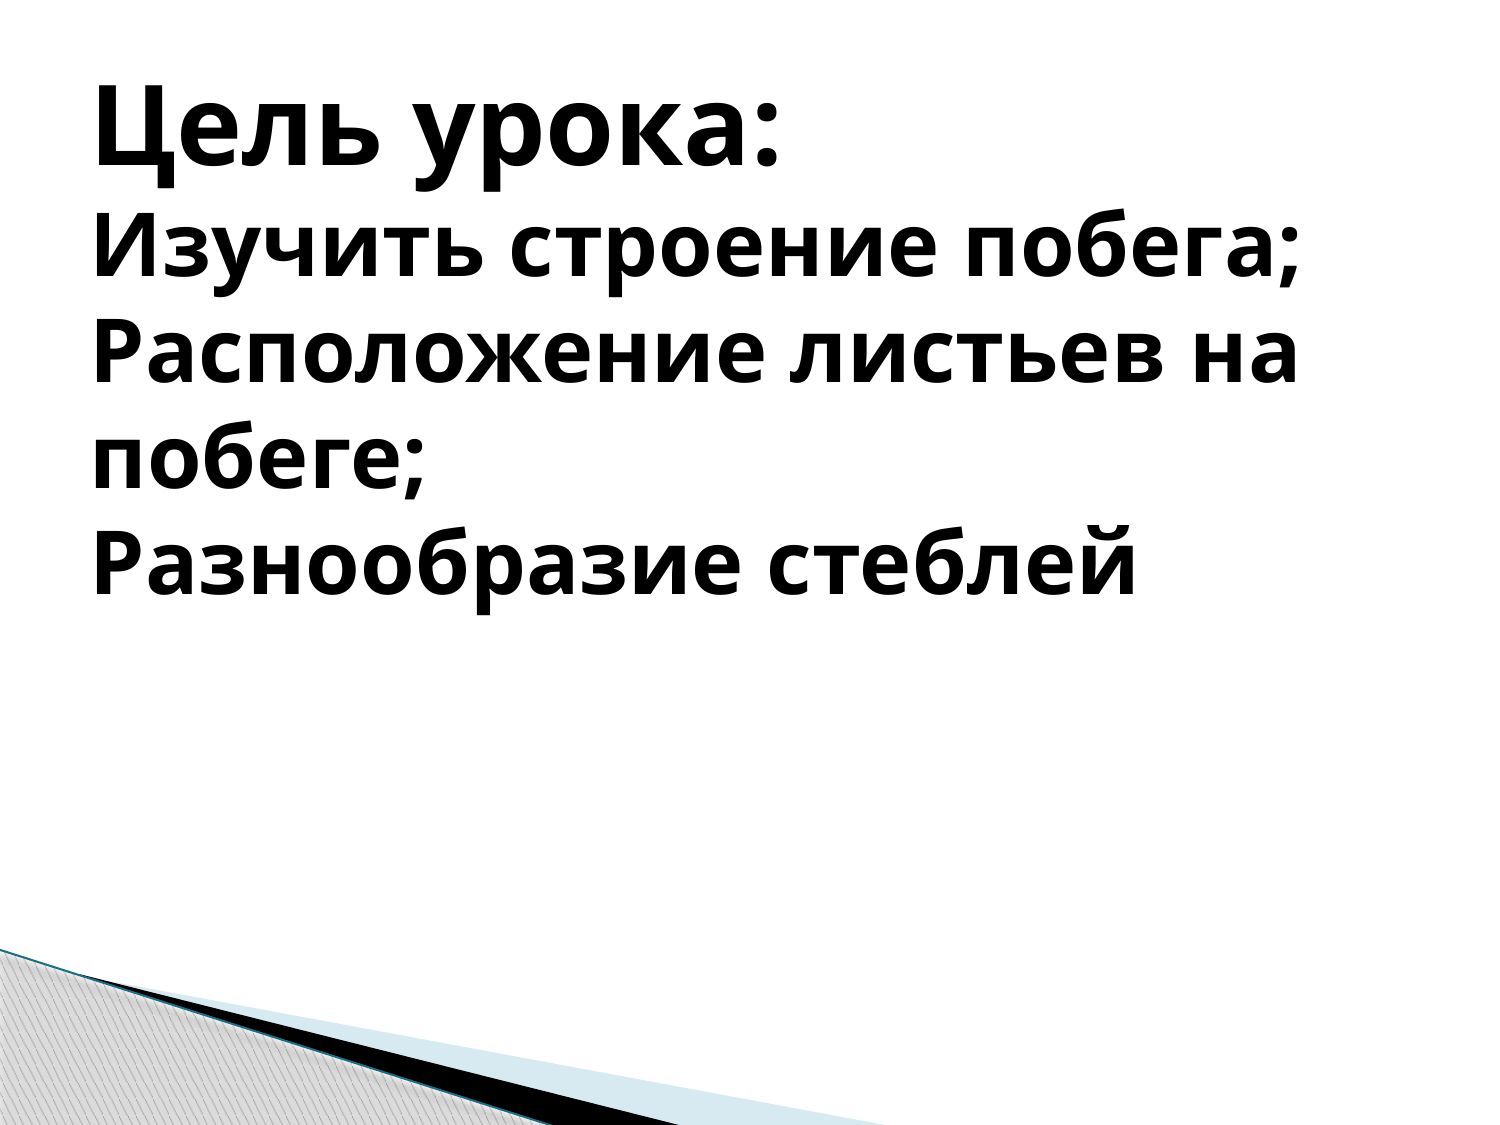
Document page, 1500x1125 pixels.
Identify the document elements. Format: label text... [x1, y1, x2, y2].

title Цель урока: Изучить строение побега; Расположение листьев на побеге; Разнообразие стеблей [75, 45, 1425, 622]
